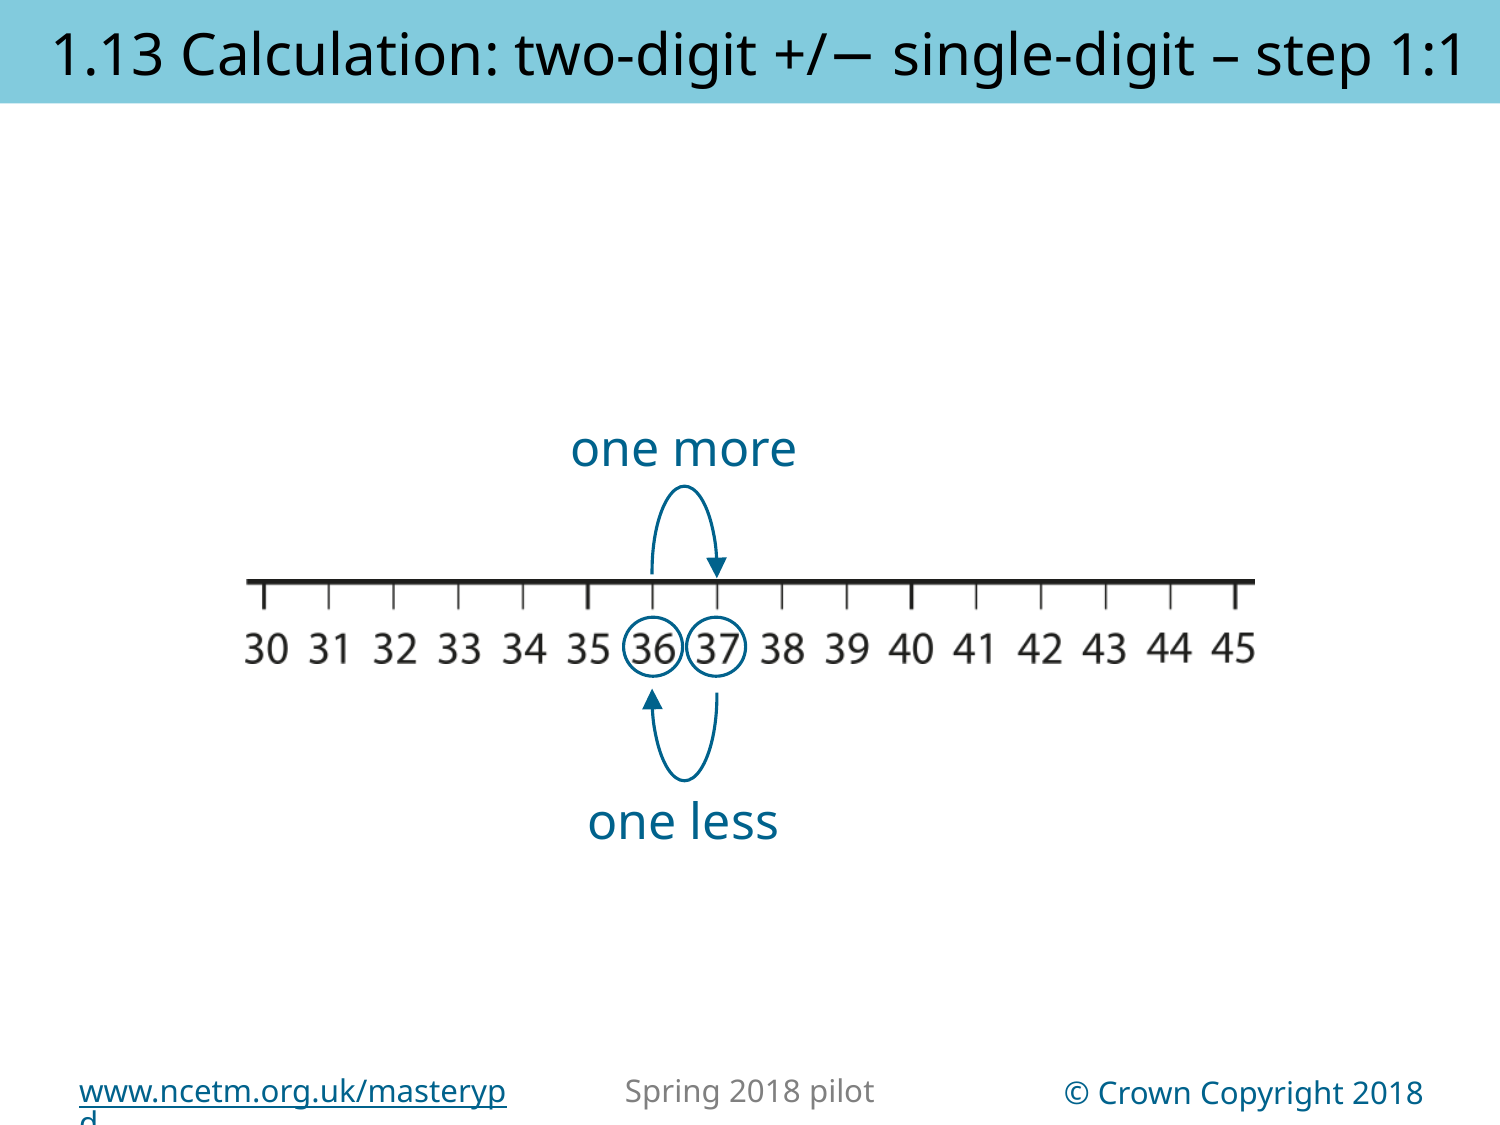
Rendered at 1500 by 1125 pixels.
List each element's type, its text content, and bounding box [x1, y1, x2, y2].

picture [626, 620, 680, 664]
picture [245, 579, 1255, 664]
text_box one less [553, 782, 814, 857]
picture [689, 620, 743, 664]
text_box [637, 672, 669, 677]
text_box [642, 688, 718, 781]
text_box [651, 486, 727, 578]
text_box one more [554, 408, 814, 484]
text_box [700, 672, 732, 677]
list 1.13 Calculation: two-digit +/− single-digit – step 1:1 [0, 0, 1500, 104]
picture [680, 652, 689, 664]
